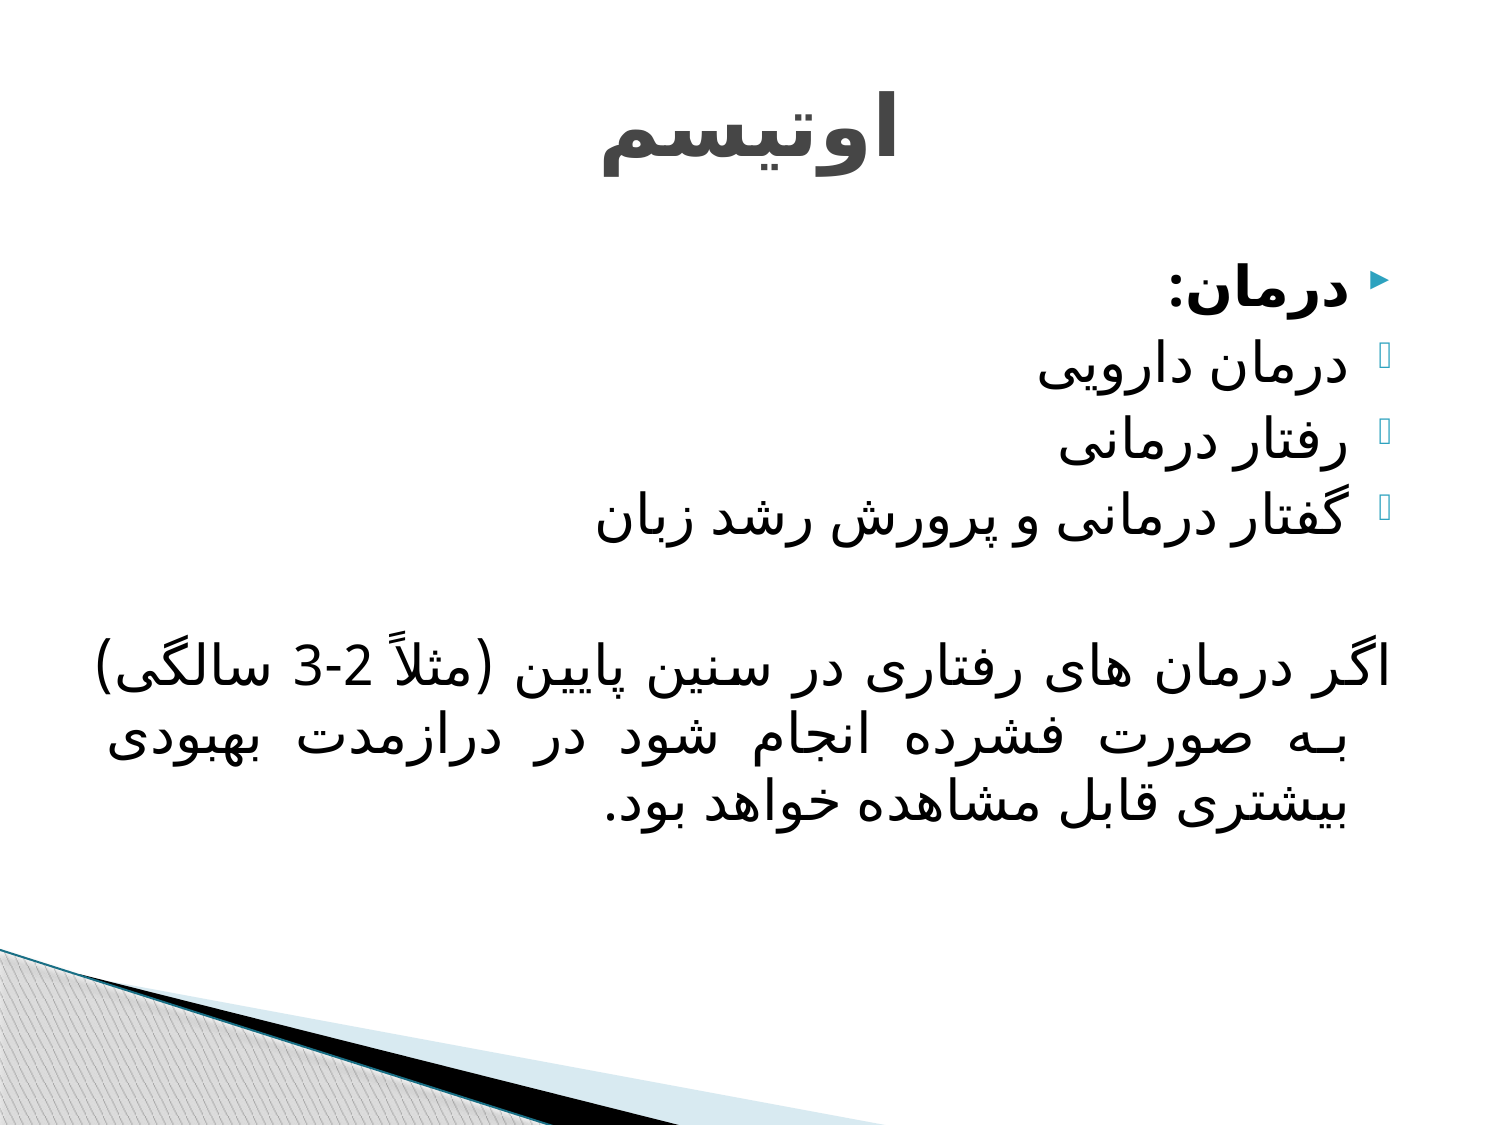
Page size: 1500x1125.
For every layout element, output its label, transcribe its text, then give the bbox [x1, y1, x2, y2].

title اوتیسم [75, 45, 1425, 200]
list درمان: درمان دارویی رفتار درمانی گفتار درمانی و پرورش رشد زبان اگر درمان های رفتاری در سنین پایین (مثلاً 2-3 سالگی) به صورت فشرده انجام شود در درازمدت بهبودی بیشتری قابل مشاهده خواهد بود. [75, 243, 1425, 986]
